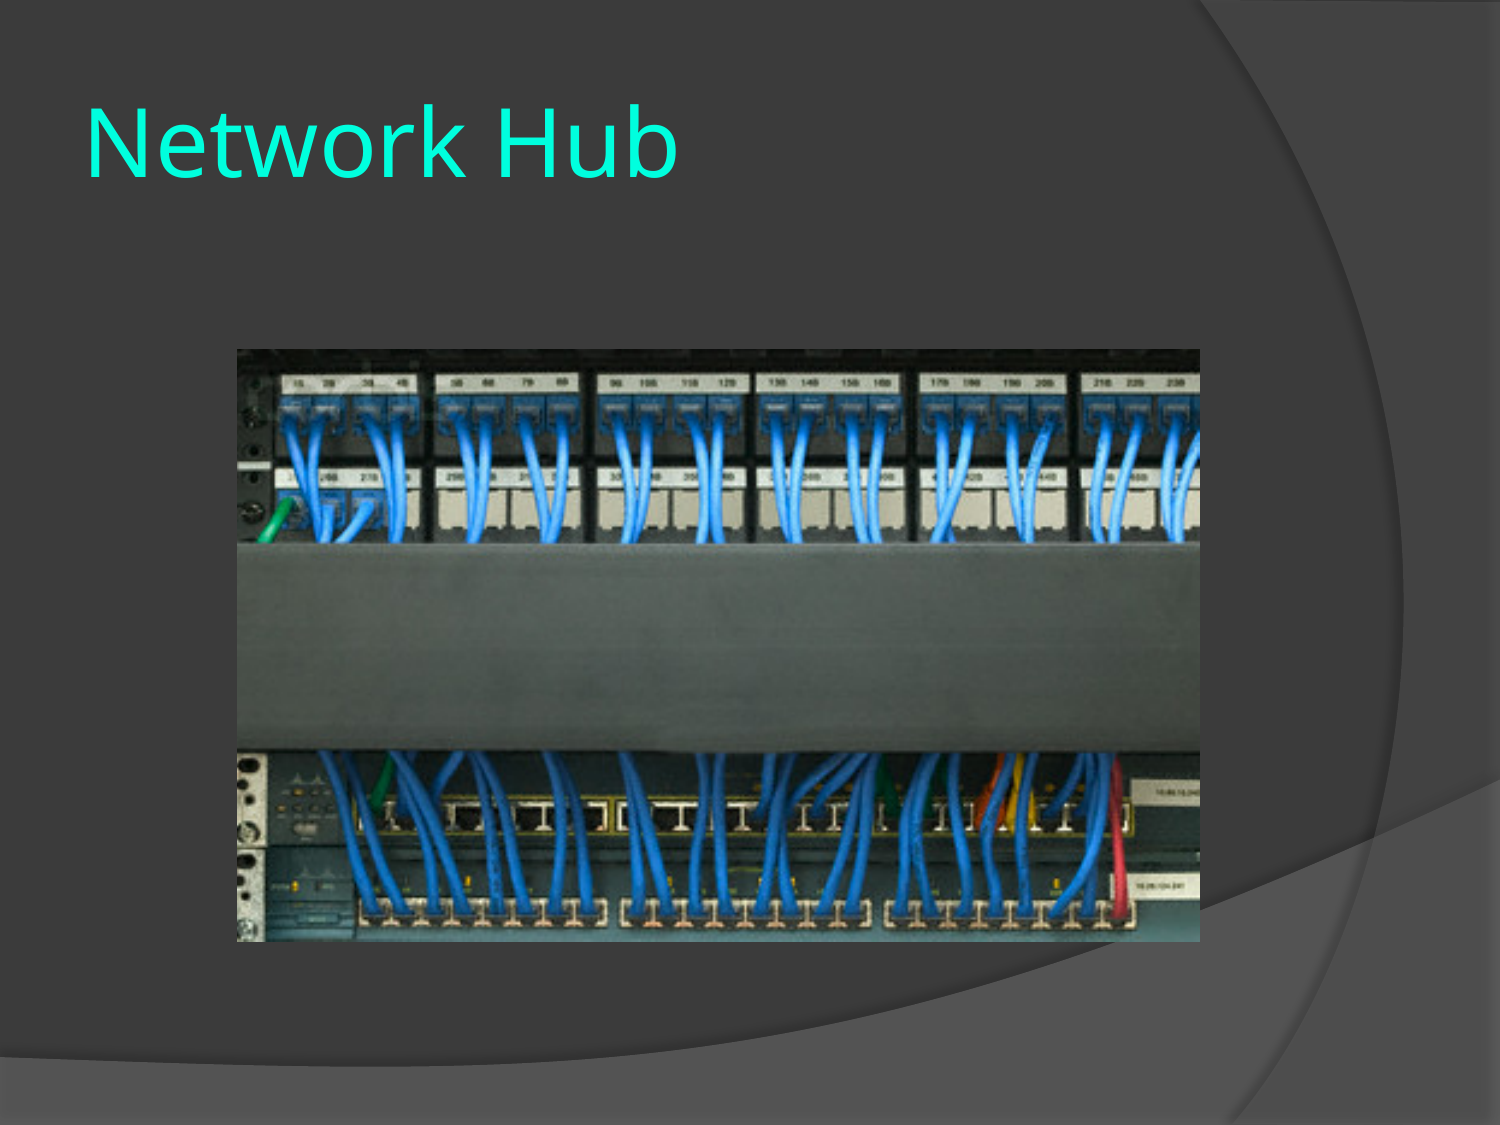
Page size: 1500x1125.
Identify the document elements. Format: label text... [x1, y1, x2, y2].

title Network Hub [75, 45, 1300, 233]
picture [237, 349, 1201, 943]
